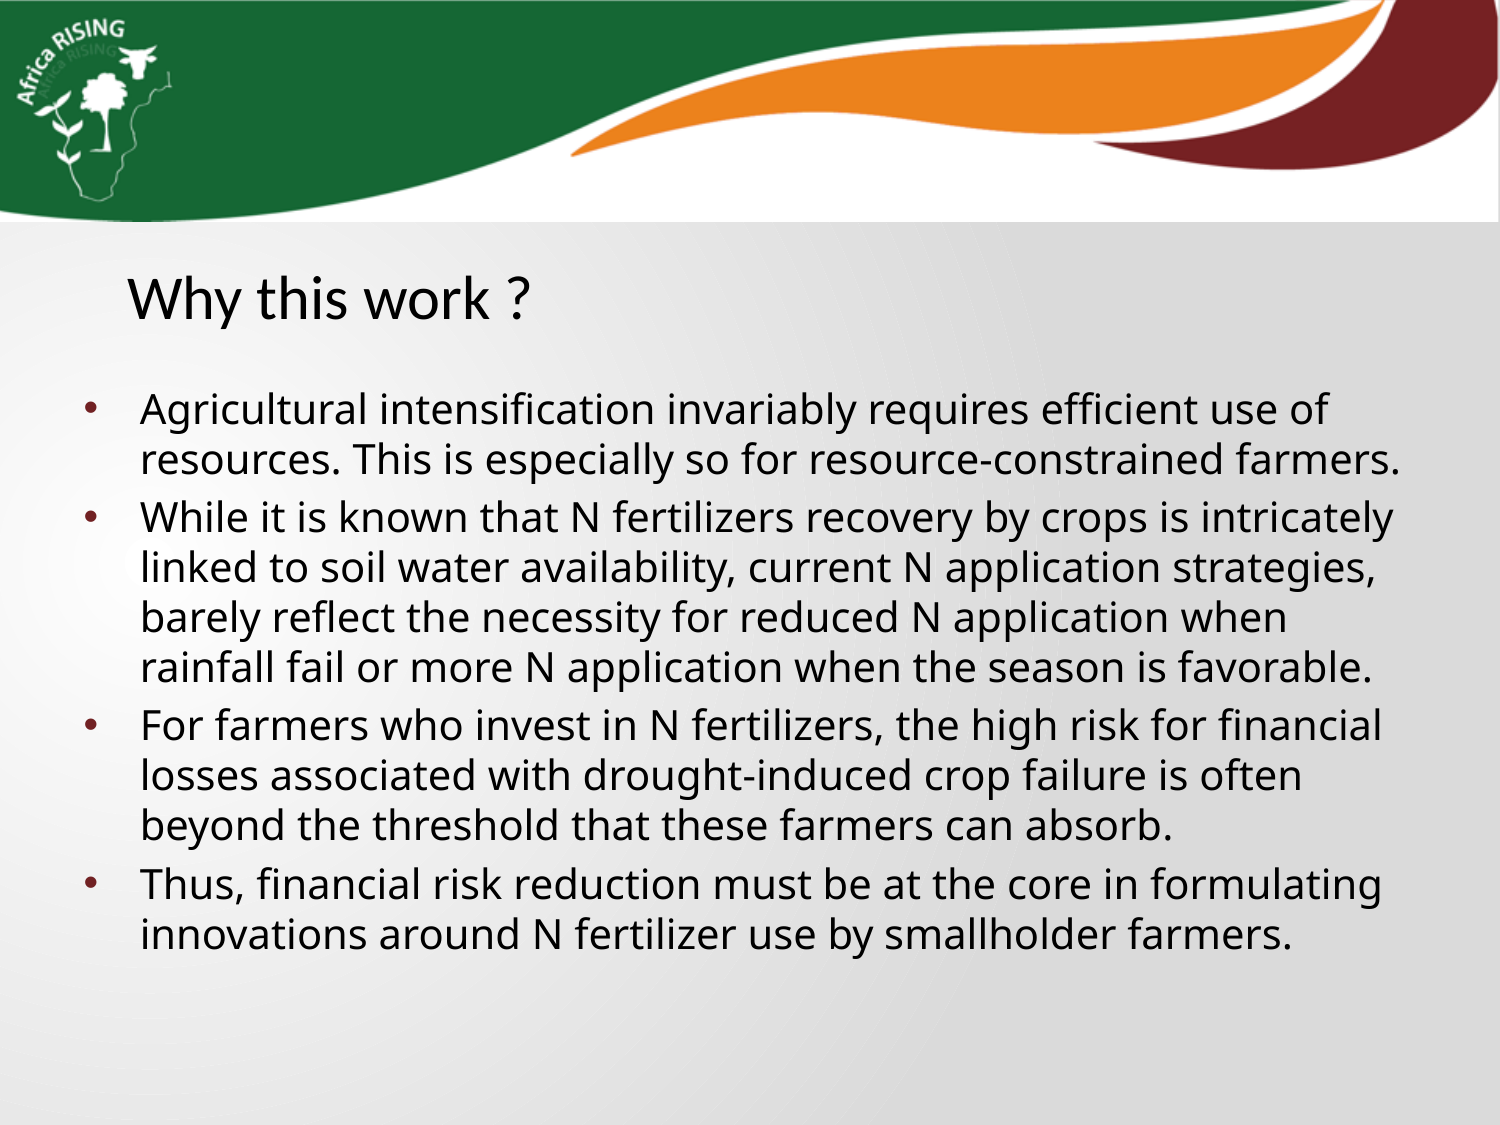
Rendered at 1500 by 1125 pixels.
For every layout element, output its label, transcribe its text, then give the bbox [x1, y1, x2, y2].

text_box Why this work ? [112, 249, 1100, 340]
list Agricultural intensification invariably requires efficient use of resources. This is especially so for resource-constrained farmers. While it is known that N fertilizers recovery by crops is intricately linked to soil water availability, current N application strategies, barely reflect the necessity for reduced N application when rainfall fail or more N application when the season is favorable. For farmers who invest in N fertilizers, the high risk for financial losses associated with drought-induced crop failure is often beyond the threshold that these farmers can absorb. Thus, financial risk reduction must be at the core in formulating innovations around N fertilizer use by smallholder farmers. [50, 375, 1425, 1050]
picture [0, 0, 1499, 222]
